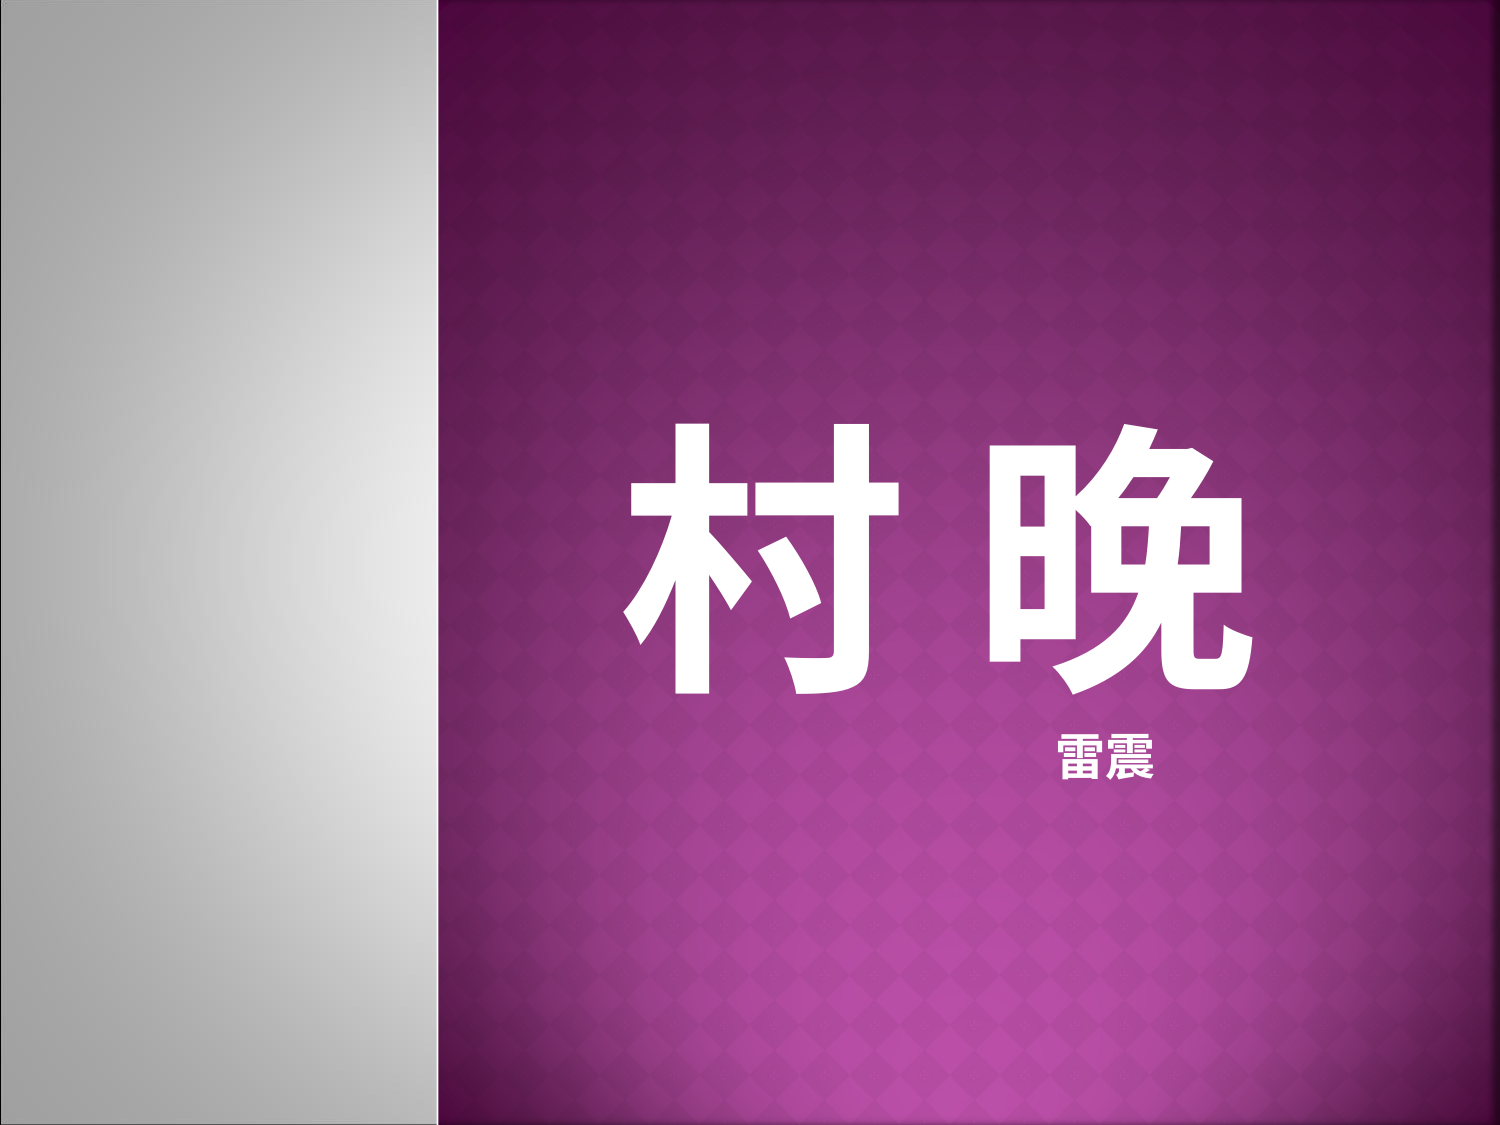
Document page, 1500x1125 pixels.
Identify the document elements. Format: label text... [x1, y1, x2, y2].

text_box 村 晚 雷震 [501, 373, 1459, 794]
picture [0, 0, 436, 1125]
picture [439, 0, 1500, 1125]
